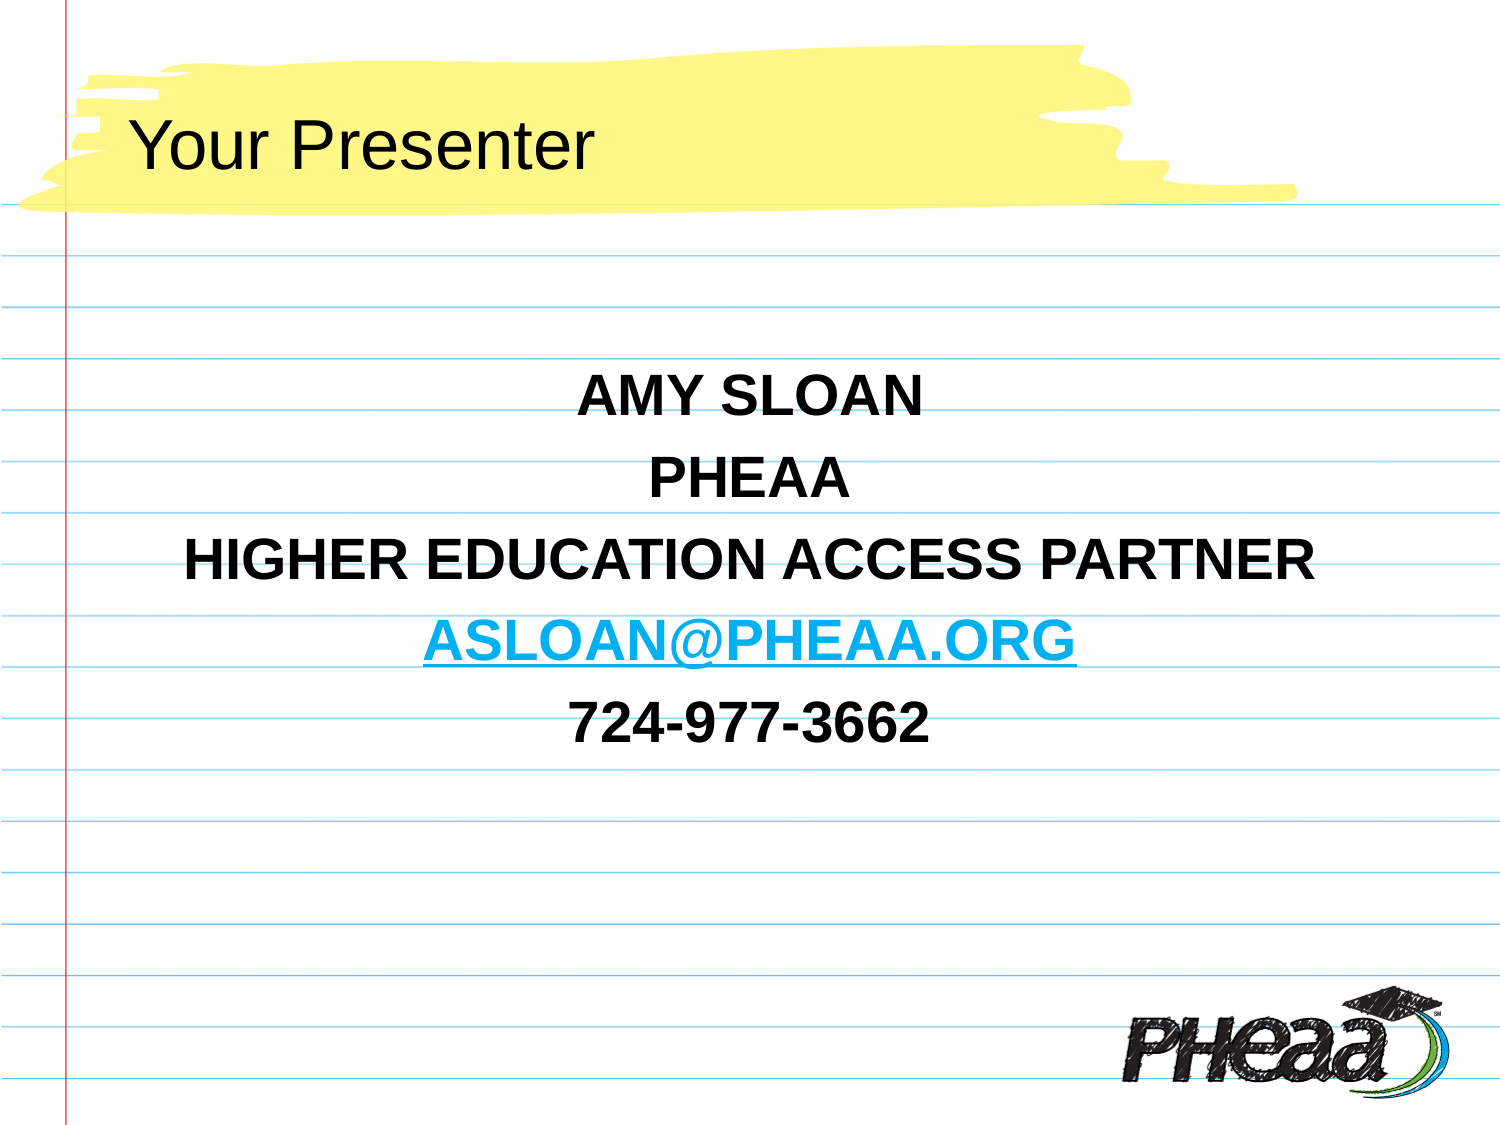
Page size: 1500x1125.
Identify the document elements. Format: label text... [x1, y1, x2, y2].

picture [0, 0, 1500, 1125]
title Your Presenter [112, 82, 1463, 200]
list AMY SLOAN PHEAA HIGHER EDUCATION ACCESS PARTNER ASLOAN@PHEAA.ORG 724-977-3662 [75, 350, 1425, 1005]
